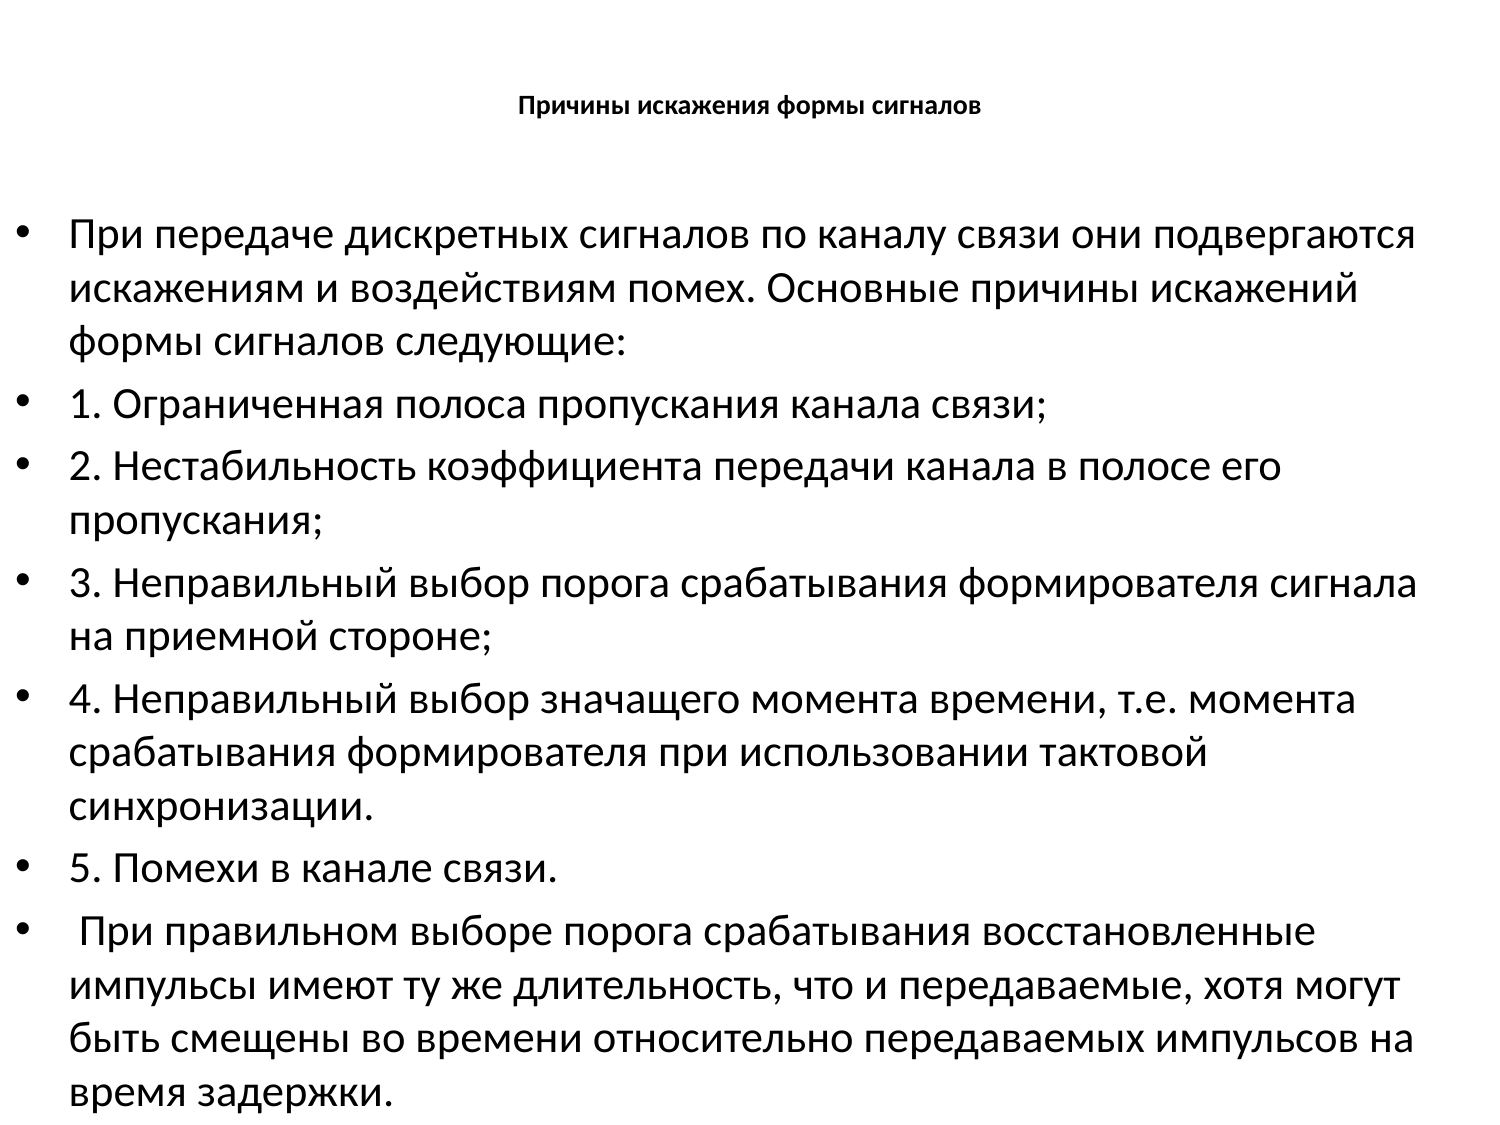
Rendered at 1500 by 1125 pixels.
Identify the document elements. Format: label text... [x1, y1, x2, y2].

title Причины искажения формы сигналов [75, 45, 1425, 161]
list При передаче дискретных сигналов по каналу связи они подвергаются искажениям и воздействиям помех. Основные причины искажений формы сигналов следующие: 1. Ограниченная полоса пропускания канала связи; 2. Нестабильность коэффициента передачи канала в полосе его пропускания; 3. Неправильный выбор порога срабатывания формирователя сигнала на приемной стороне; 4. Неправильный выбор значащего момента времени, т.е. момента срабатывания формирователя при использовании тактовой синхронизации. 5. Помехи в канале связи. При правильном выборе порога срабатывания восстановленные импульсы имеют ту же длительность, что и передаваемые, хотя могут быть смещены во времени относительно передаваемых импульсов на время задержки. [0, 196, 1436, 1125]
